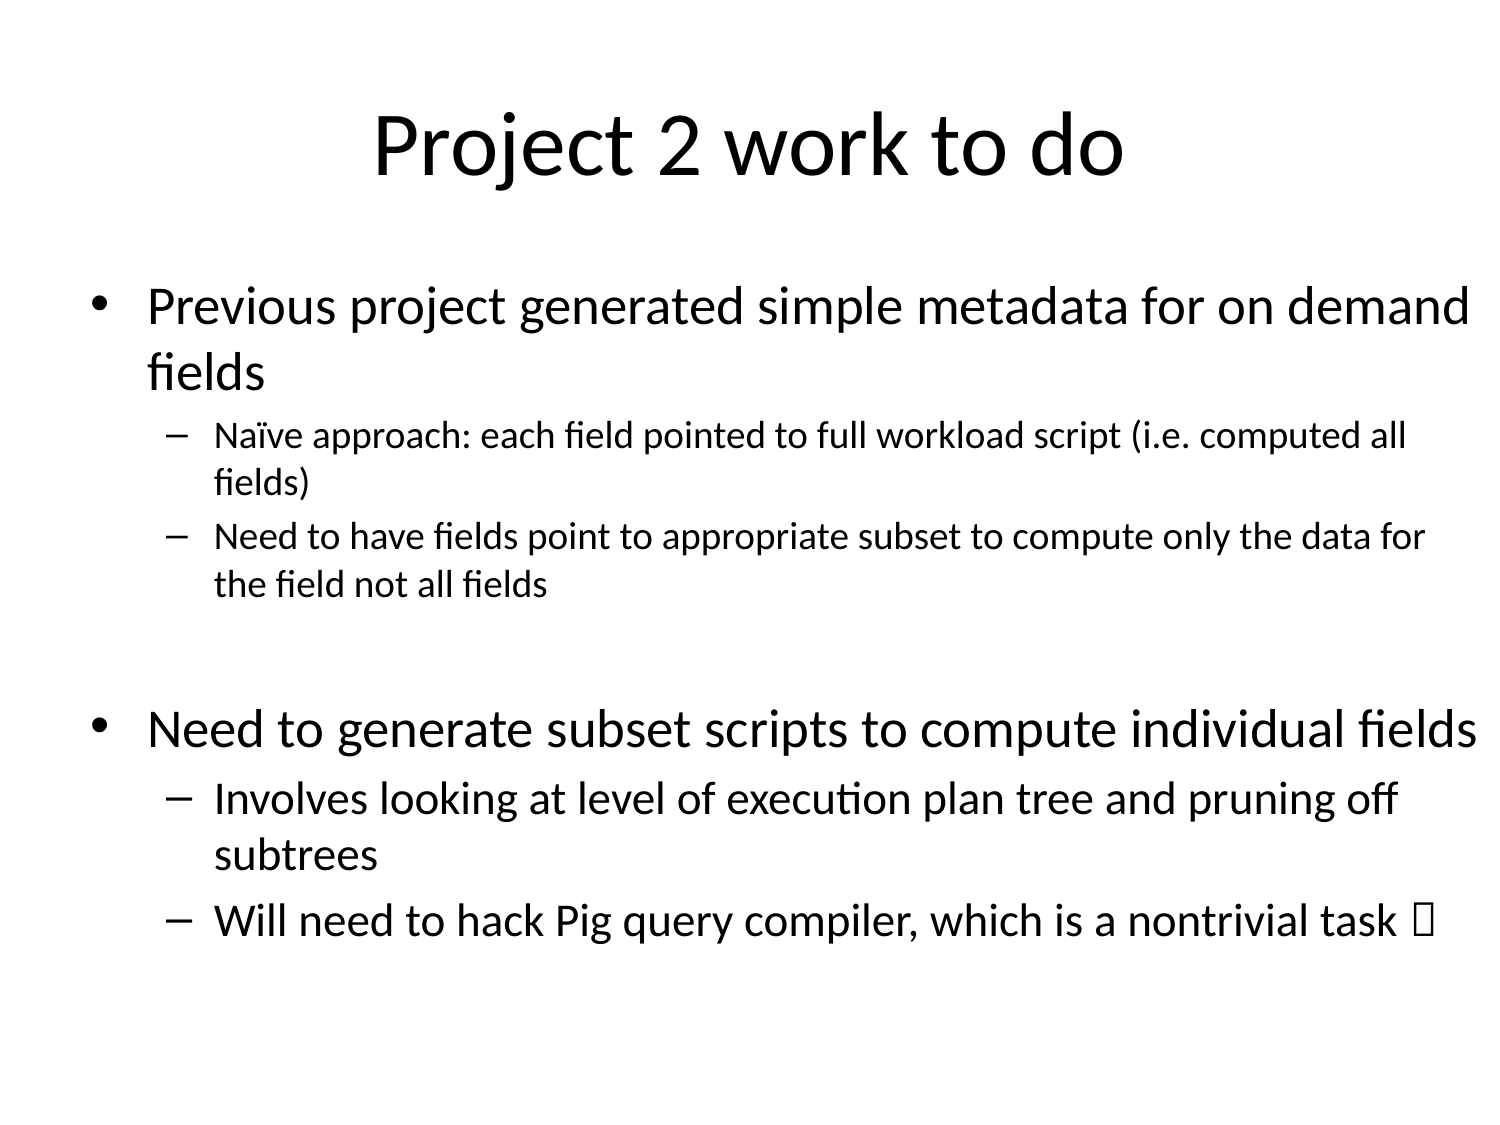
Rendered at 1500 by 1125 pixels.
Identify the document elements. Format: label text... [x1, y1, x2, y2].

title Project 2 work to do [75, 45, 1425, 233]
list Previous project generated simple metadata for on demand fields Naïve approach: each field pointed to full workload script (i.e. computed all fields) Need to have fields point to appropriate subset to compute only the data for the field not all fields Need to generate subset scripts to compute individual fields Involves looking at level of execution plan tree and pruning off subtrees Will need to hack Pig query compiler, which is a nontrivial task  [75, 262, 1500, 1005]
